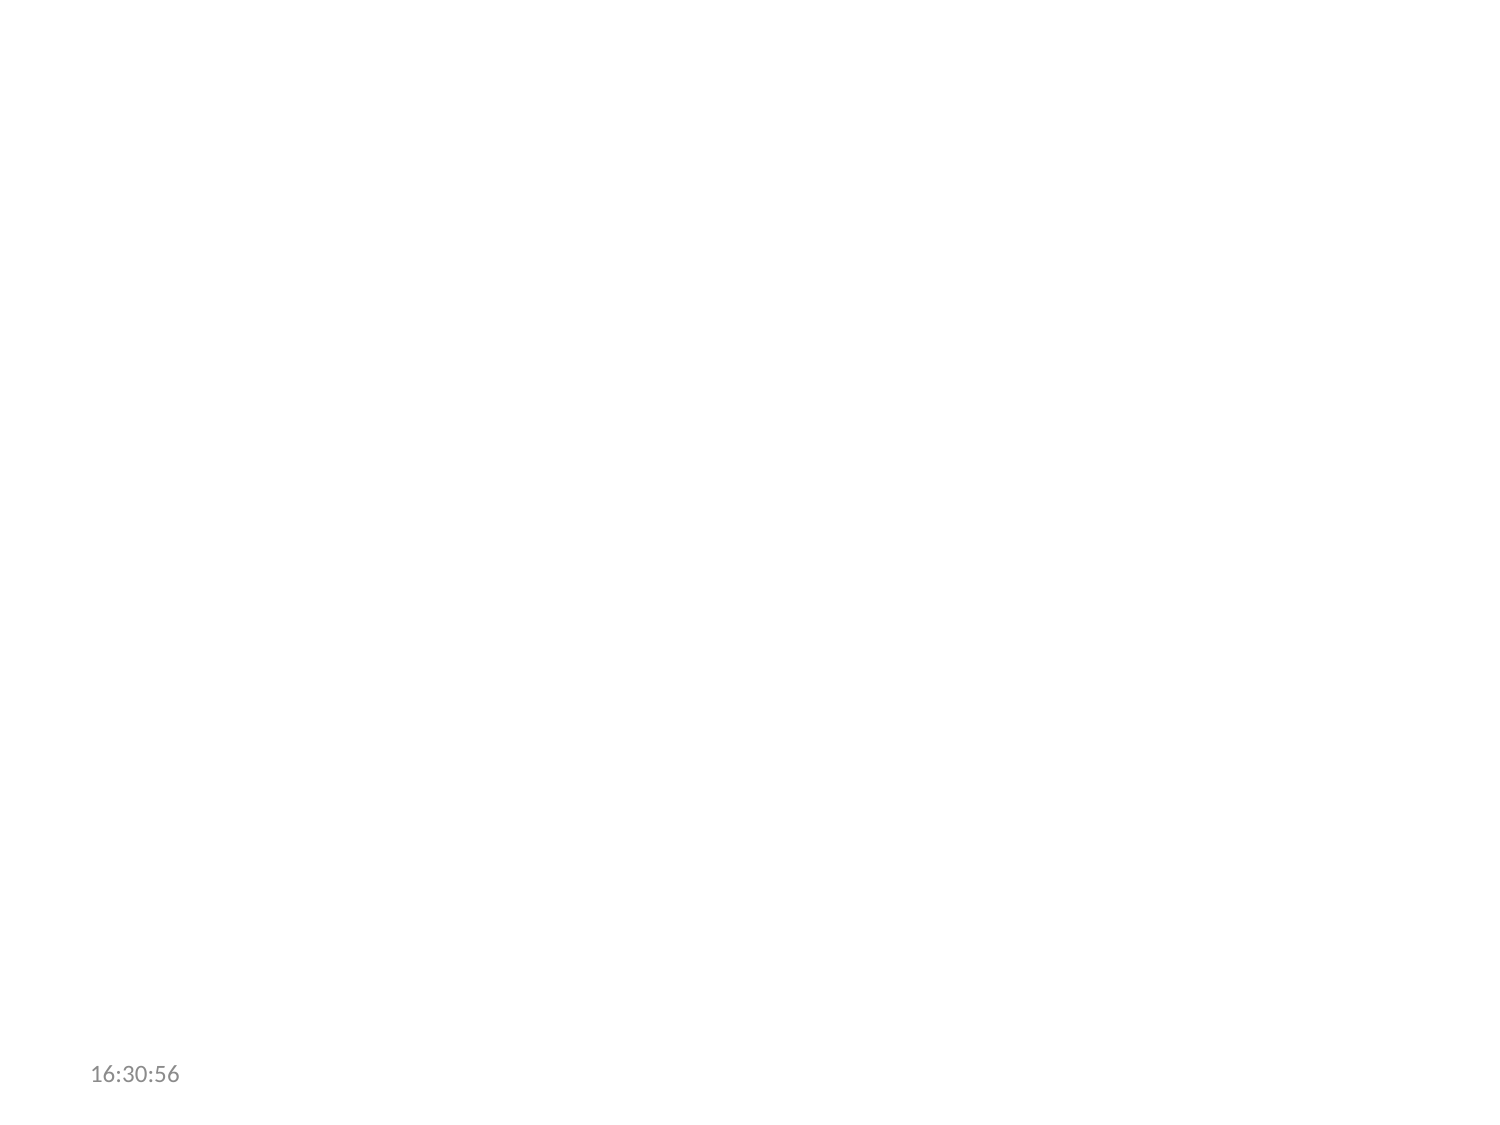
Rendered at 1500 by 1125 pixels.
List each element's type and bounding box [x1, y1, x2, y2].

slide_number [75, 1042, 425, 1103]
